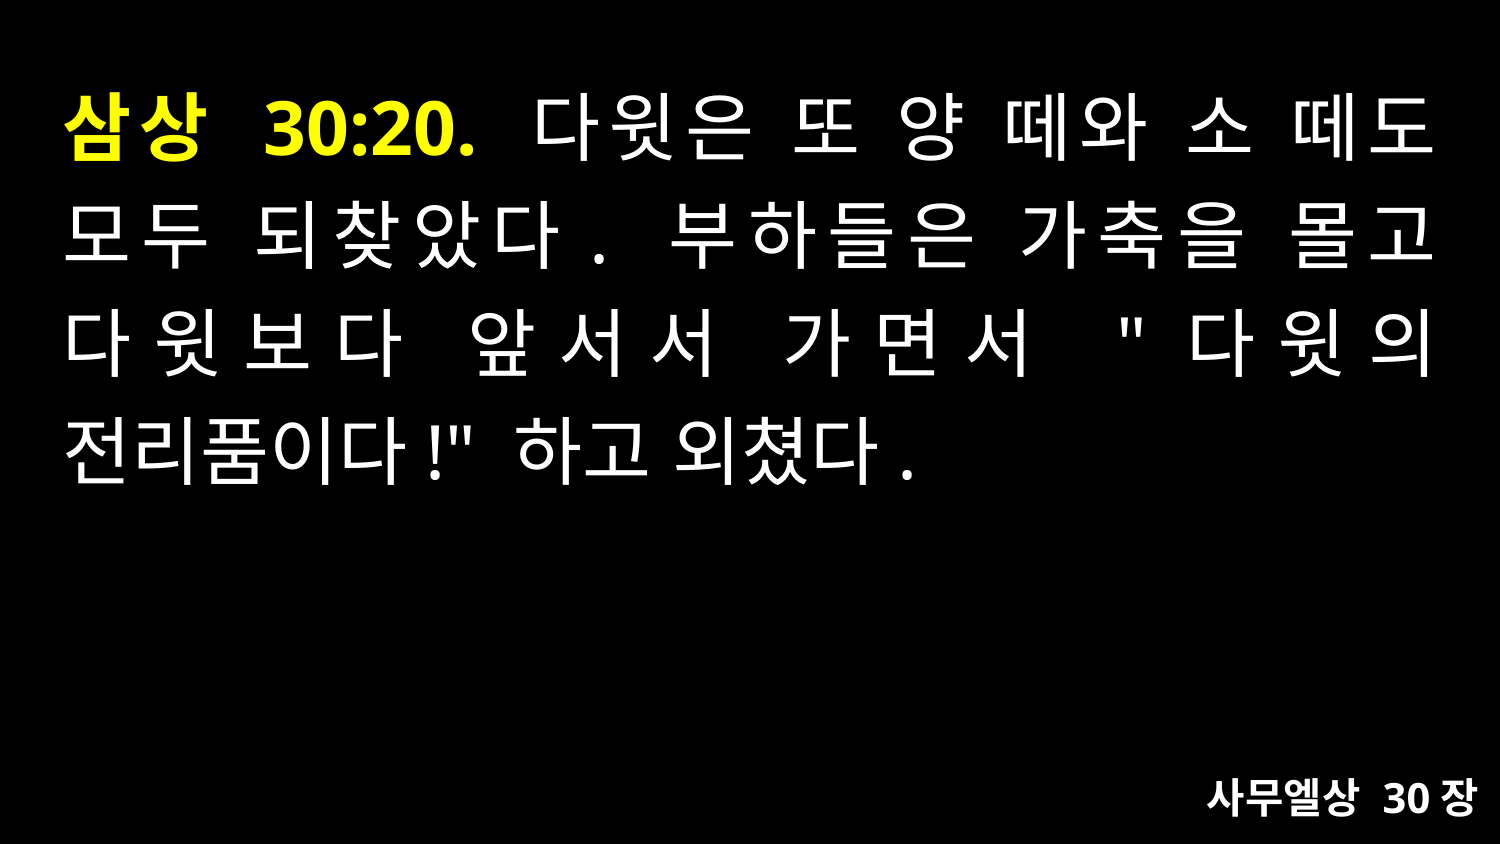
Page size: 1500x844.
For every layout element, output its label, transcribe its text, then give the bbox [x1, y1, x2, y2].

subtitle 사무엘상 30장 [916, 770, 1500, 844]
title 삼상 30:20. 다윗은 또 양 떼와 소 떼도 모두 되찾았다. 부하들은 가축을 몰고 다윗보다 앞서서 가면서 "다윗의 전리품이다!" 하고 외쳤다. [0, 0, 1500, 844]
